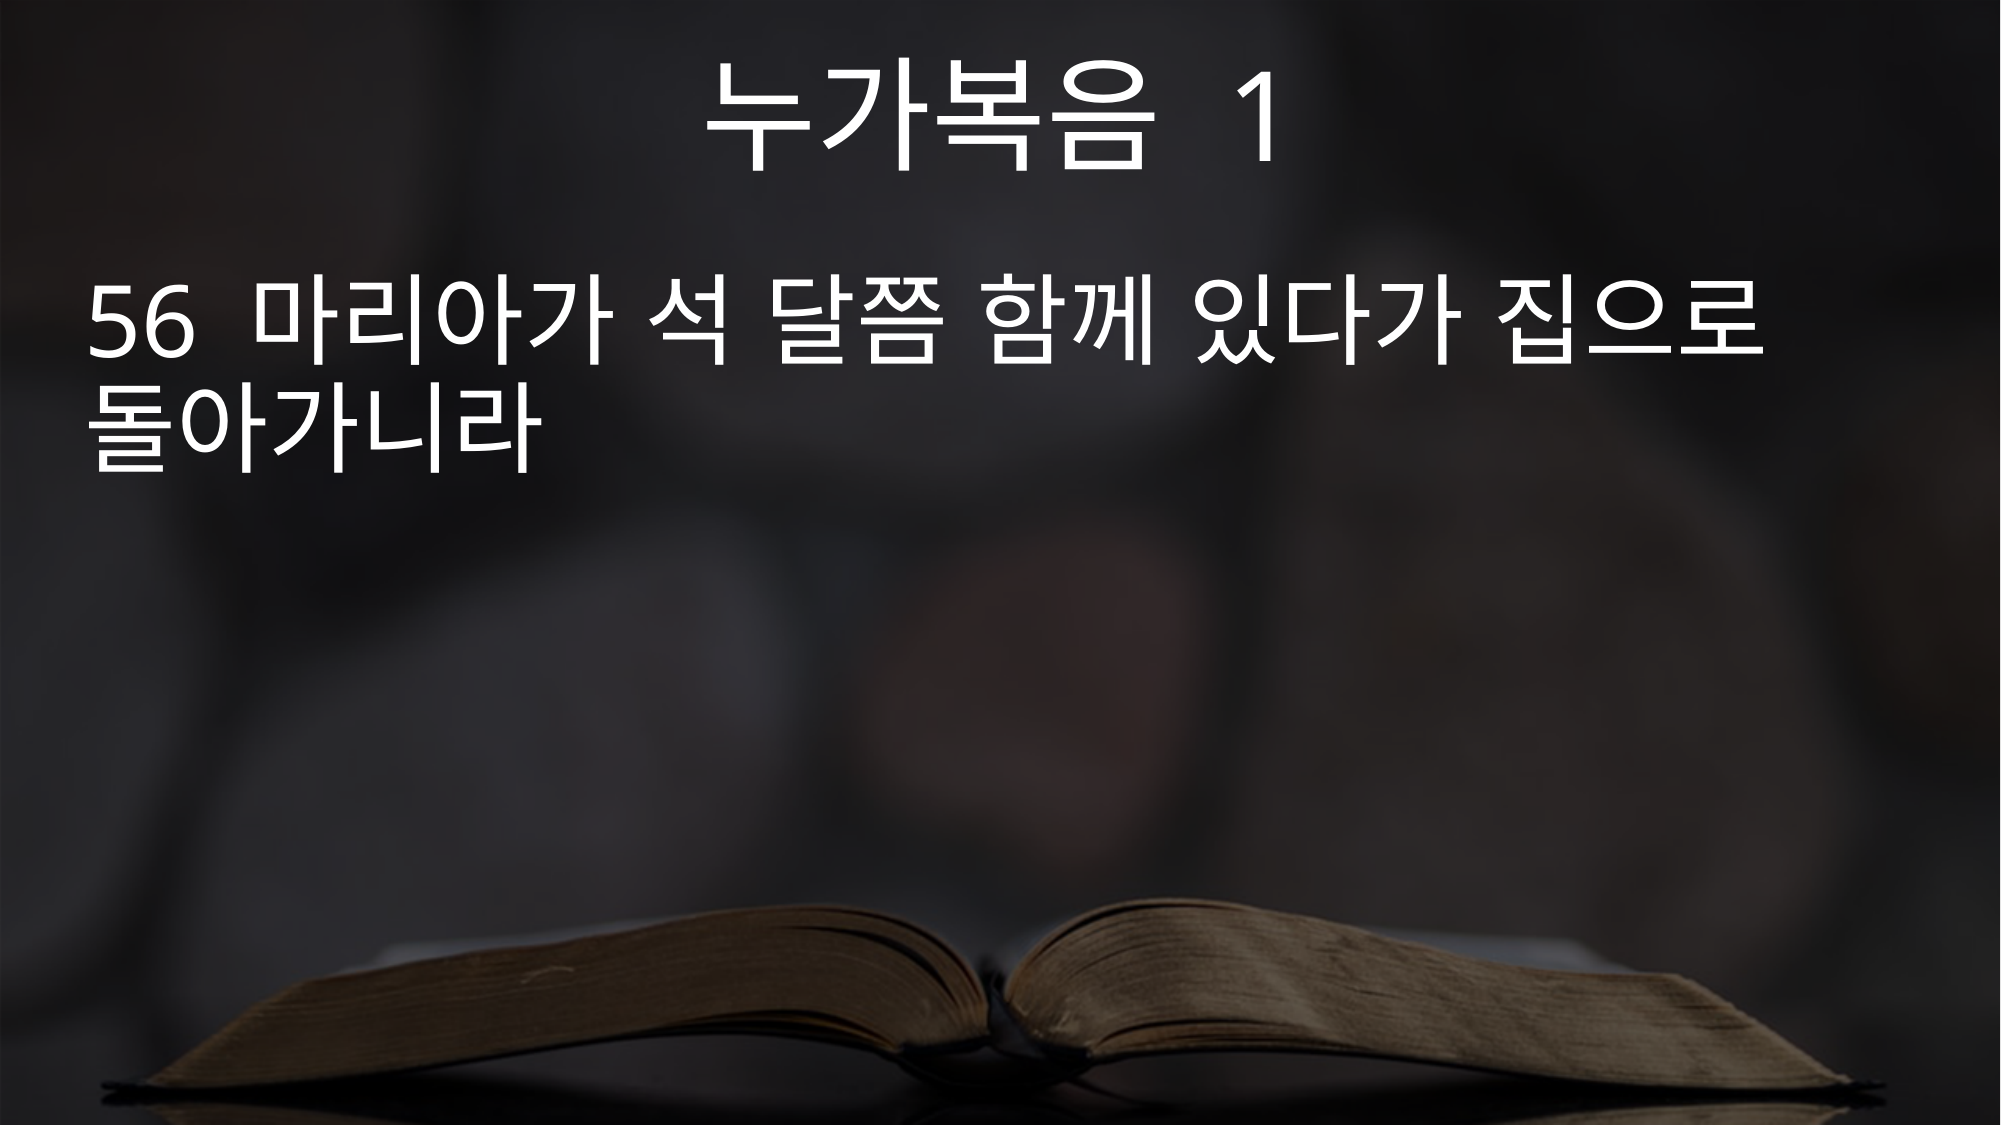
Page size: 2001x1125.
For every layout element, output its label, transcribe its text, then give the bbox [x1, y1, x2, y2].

picture [0, 0, 2001, 1125]
list 56 마리아가 석 달쯤 함께 있다가 집으로 돌아가니라 [69, 263, 1953, 423]
footer 누가복음 1 [0, 32, 2000, 192]
